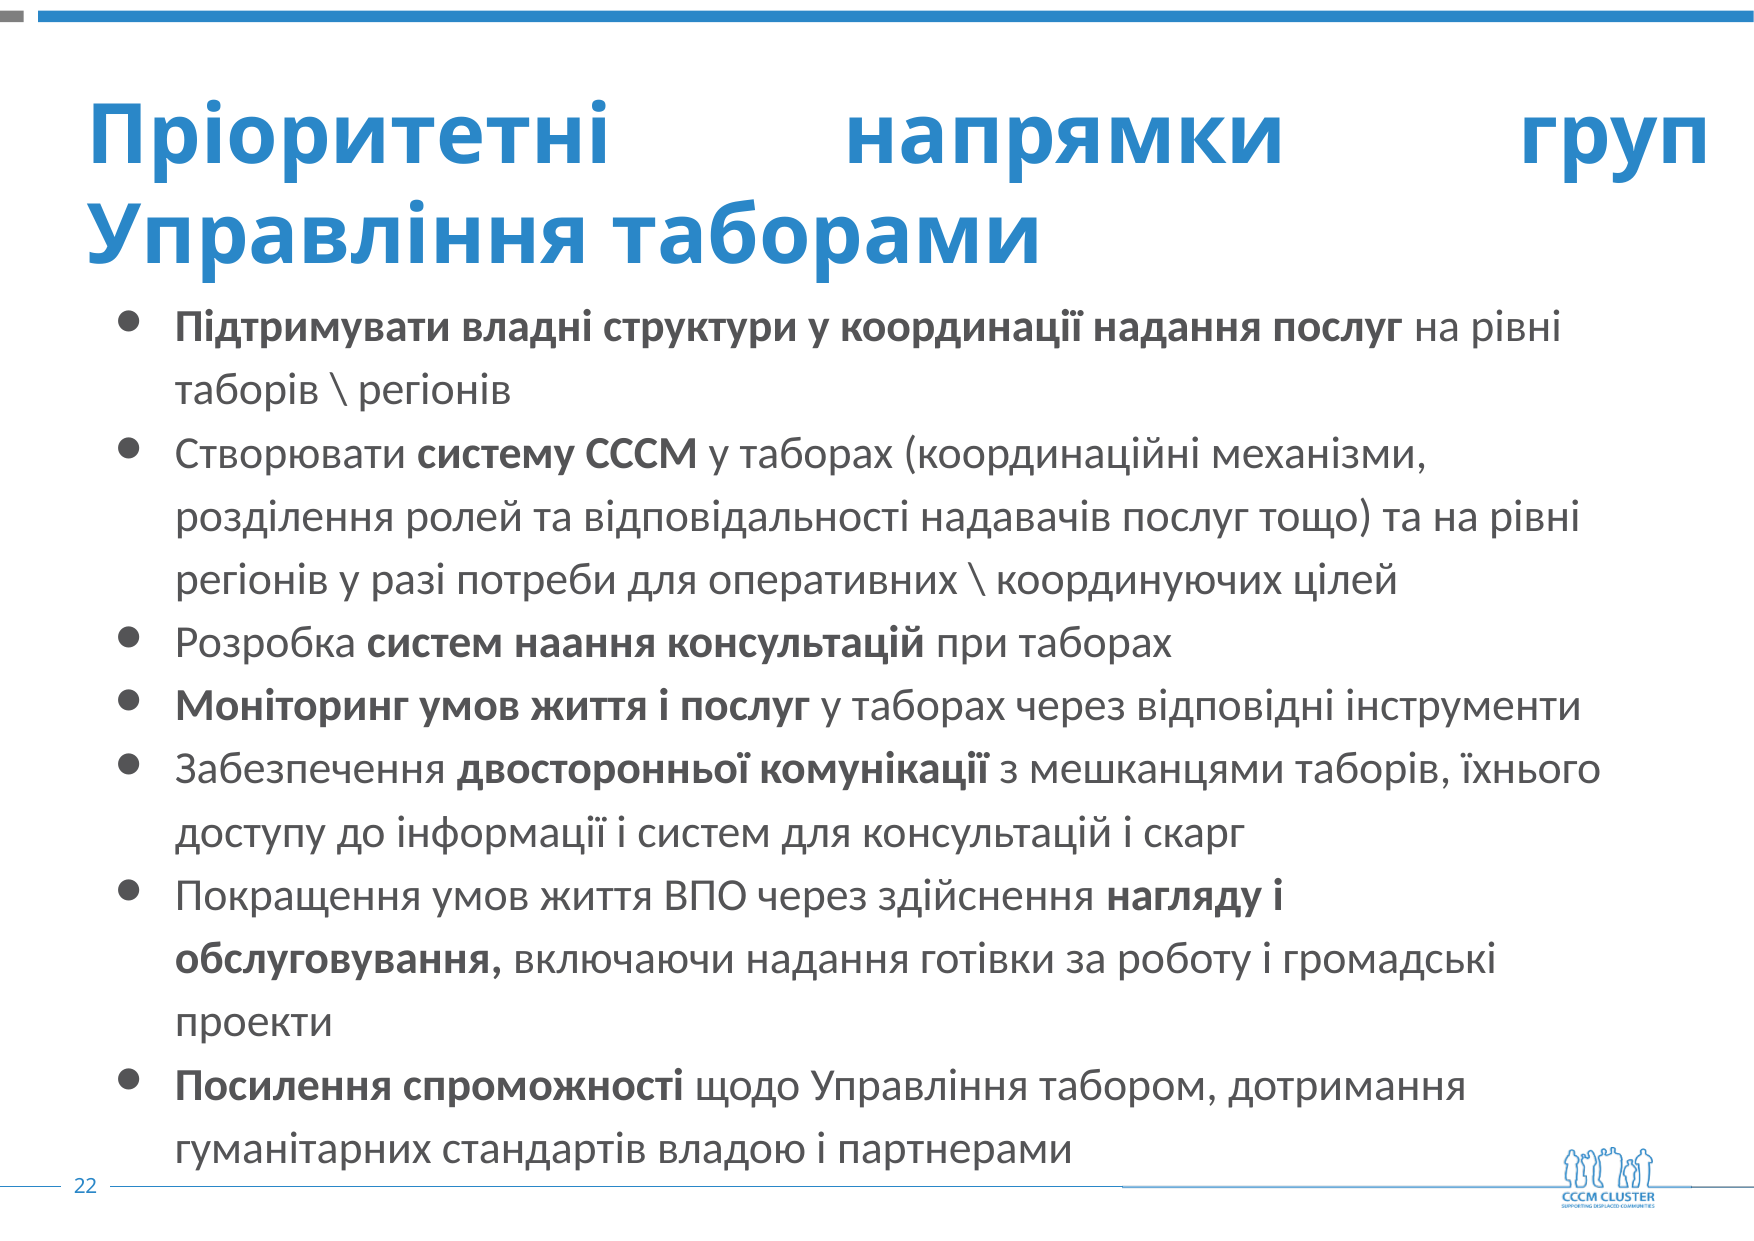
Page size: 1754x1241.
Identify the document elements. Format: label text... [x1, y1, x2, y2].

picture [0, 1147, 1754, 1209]
text_box Пріоритетні напрямки груп Управління таборами [71, 73, 1728, 195]
text_box Підтримувати владні структури у координації надання послуг на рівні таборів \ регіонів Створювати систему CCCM у таборах (координаційні механізми, розділення ролей та відповідальності надавачів послуг тощо) та на рівні регіонів у разі потреби для оперативних \ координуючих цілей Розробка систем наання консультацій при таборах Моніторинг умов життя і послуг у таборах через відповідні інструменти Забезпечення двосторонньої комунікації з мешканцями таборів, їхнього доступу до інформації і систем для консультацій і скарг Покращення умов життя ВПО через здійснення нагляду і обслуговування, включаючи надання готівки за роботу і громадські проекти Посилення спроможності щодо Управління табором, дотримання гуманітарних стандартів владою і партнерами [85, 280, 1633, 1148]
